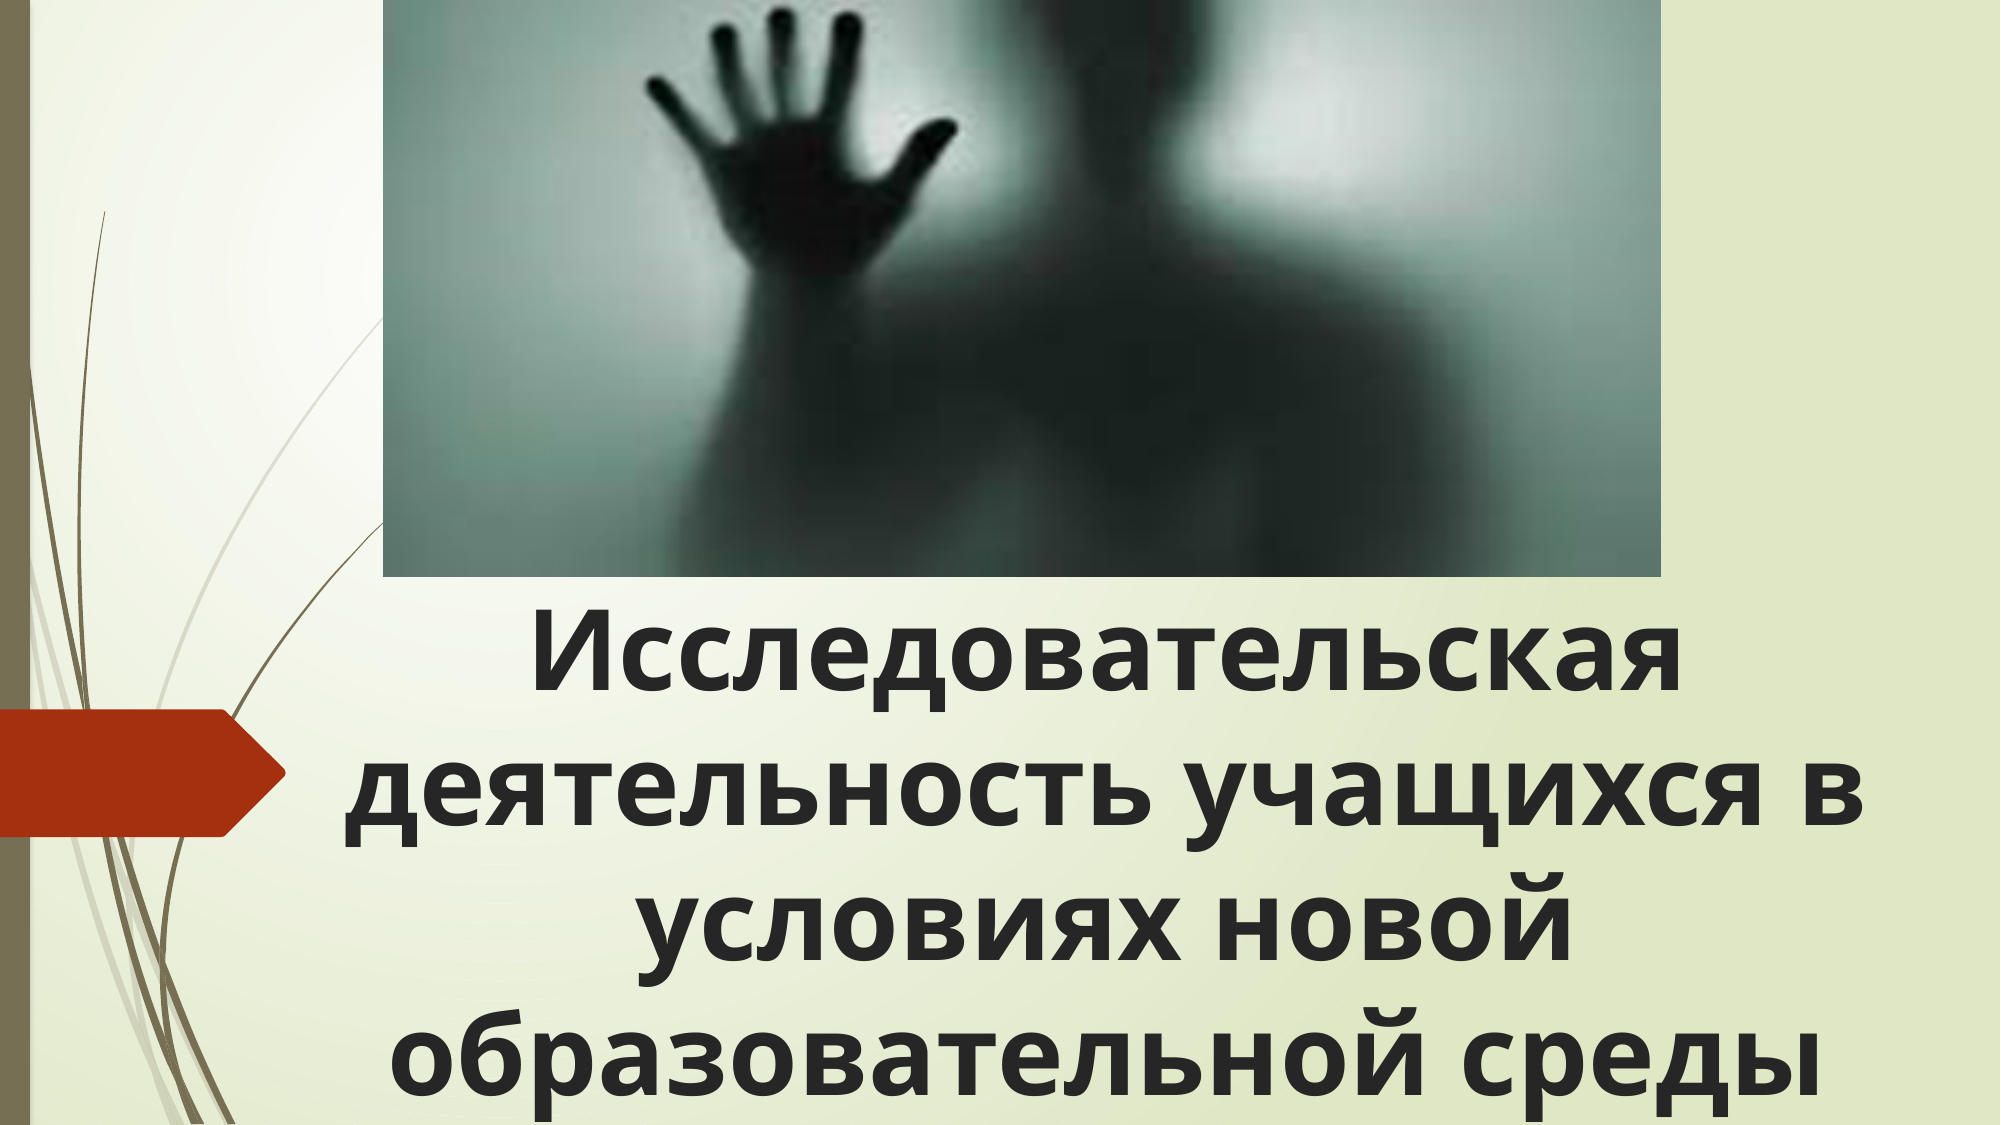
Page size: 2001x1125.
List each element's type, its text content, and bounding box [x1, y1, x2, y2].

title Исследовательская деятельность учащихся в условиях новой образовательной среды [213, 570, 2000, 1125]
picture [383, 0, 1661, 577]
